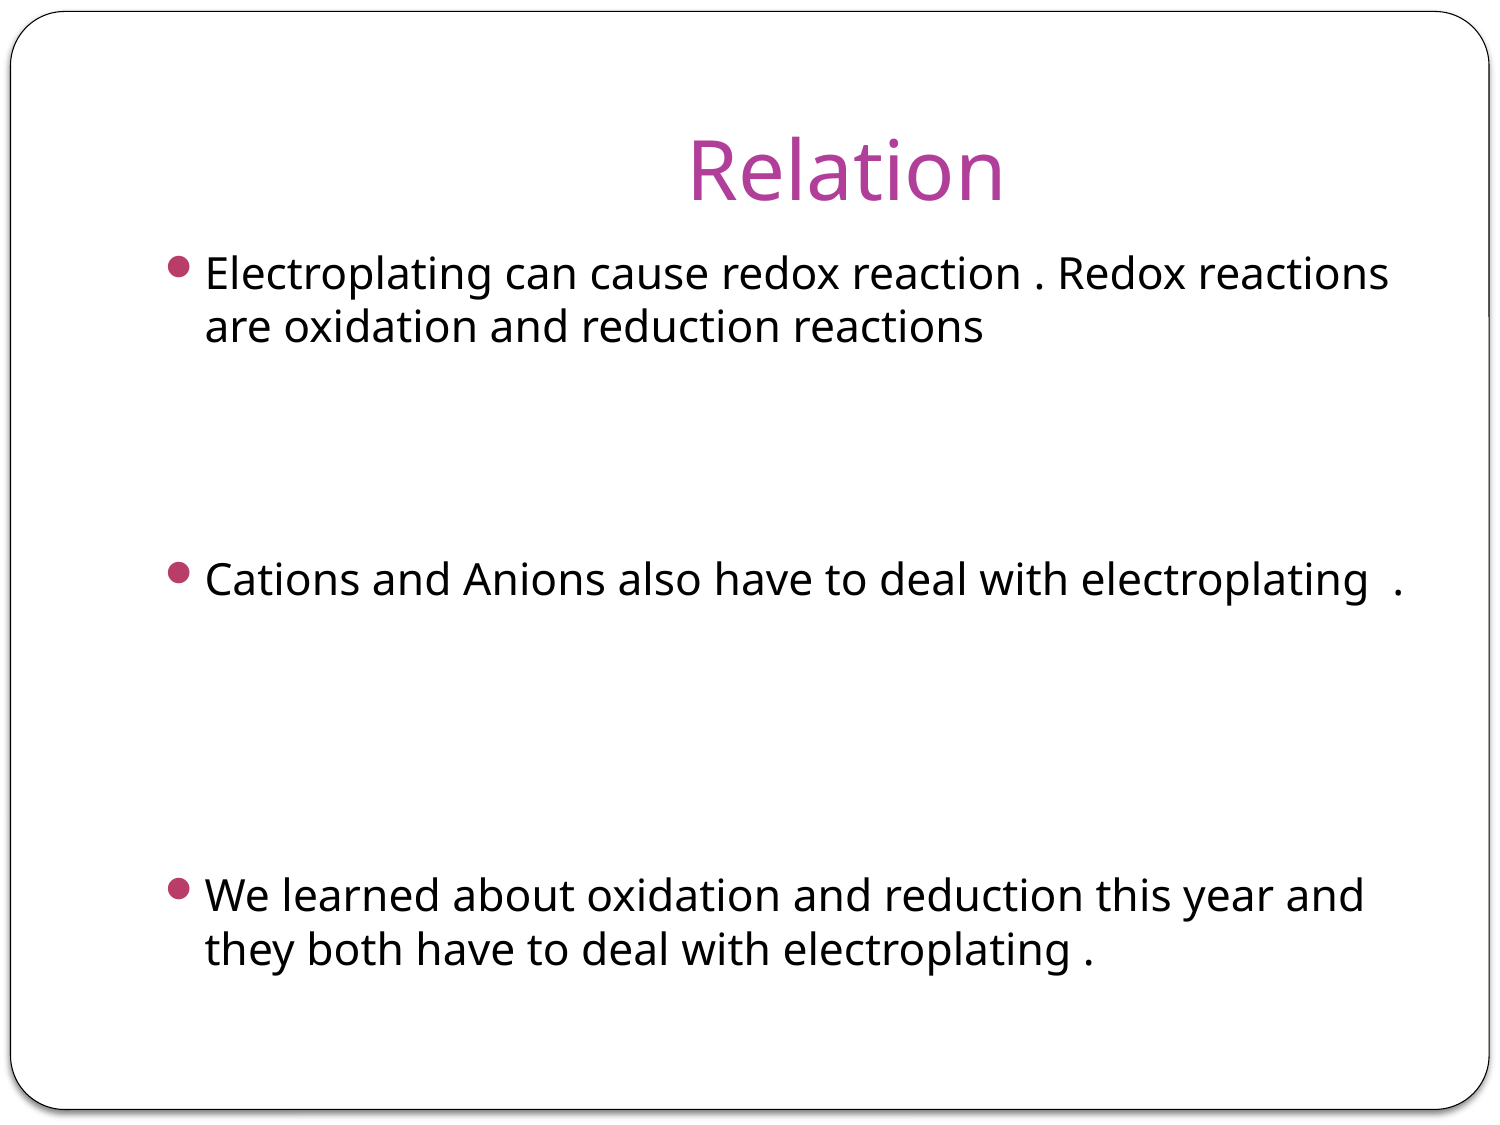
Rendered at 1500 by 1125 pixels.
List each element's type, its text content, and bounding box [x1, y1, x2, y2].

list Electroplating can cause redox reaction . Redox reactions are oxidation and reduction reactions Cations and Anions also have to deal with electroplating . We learned about oxidation and reduction this year and they both have to deal with electroplating . [150, 237, 1425, 988]
title Relation [150, 45, 1425, 233]
